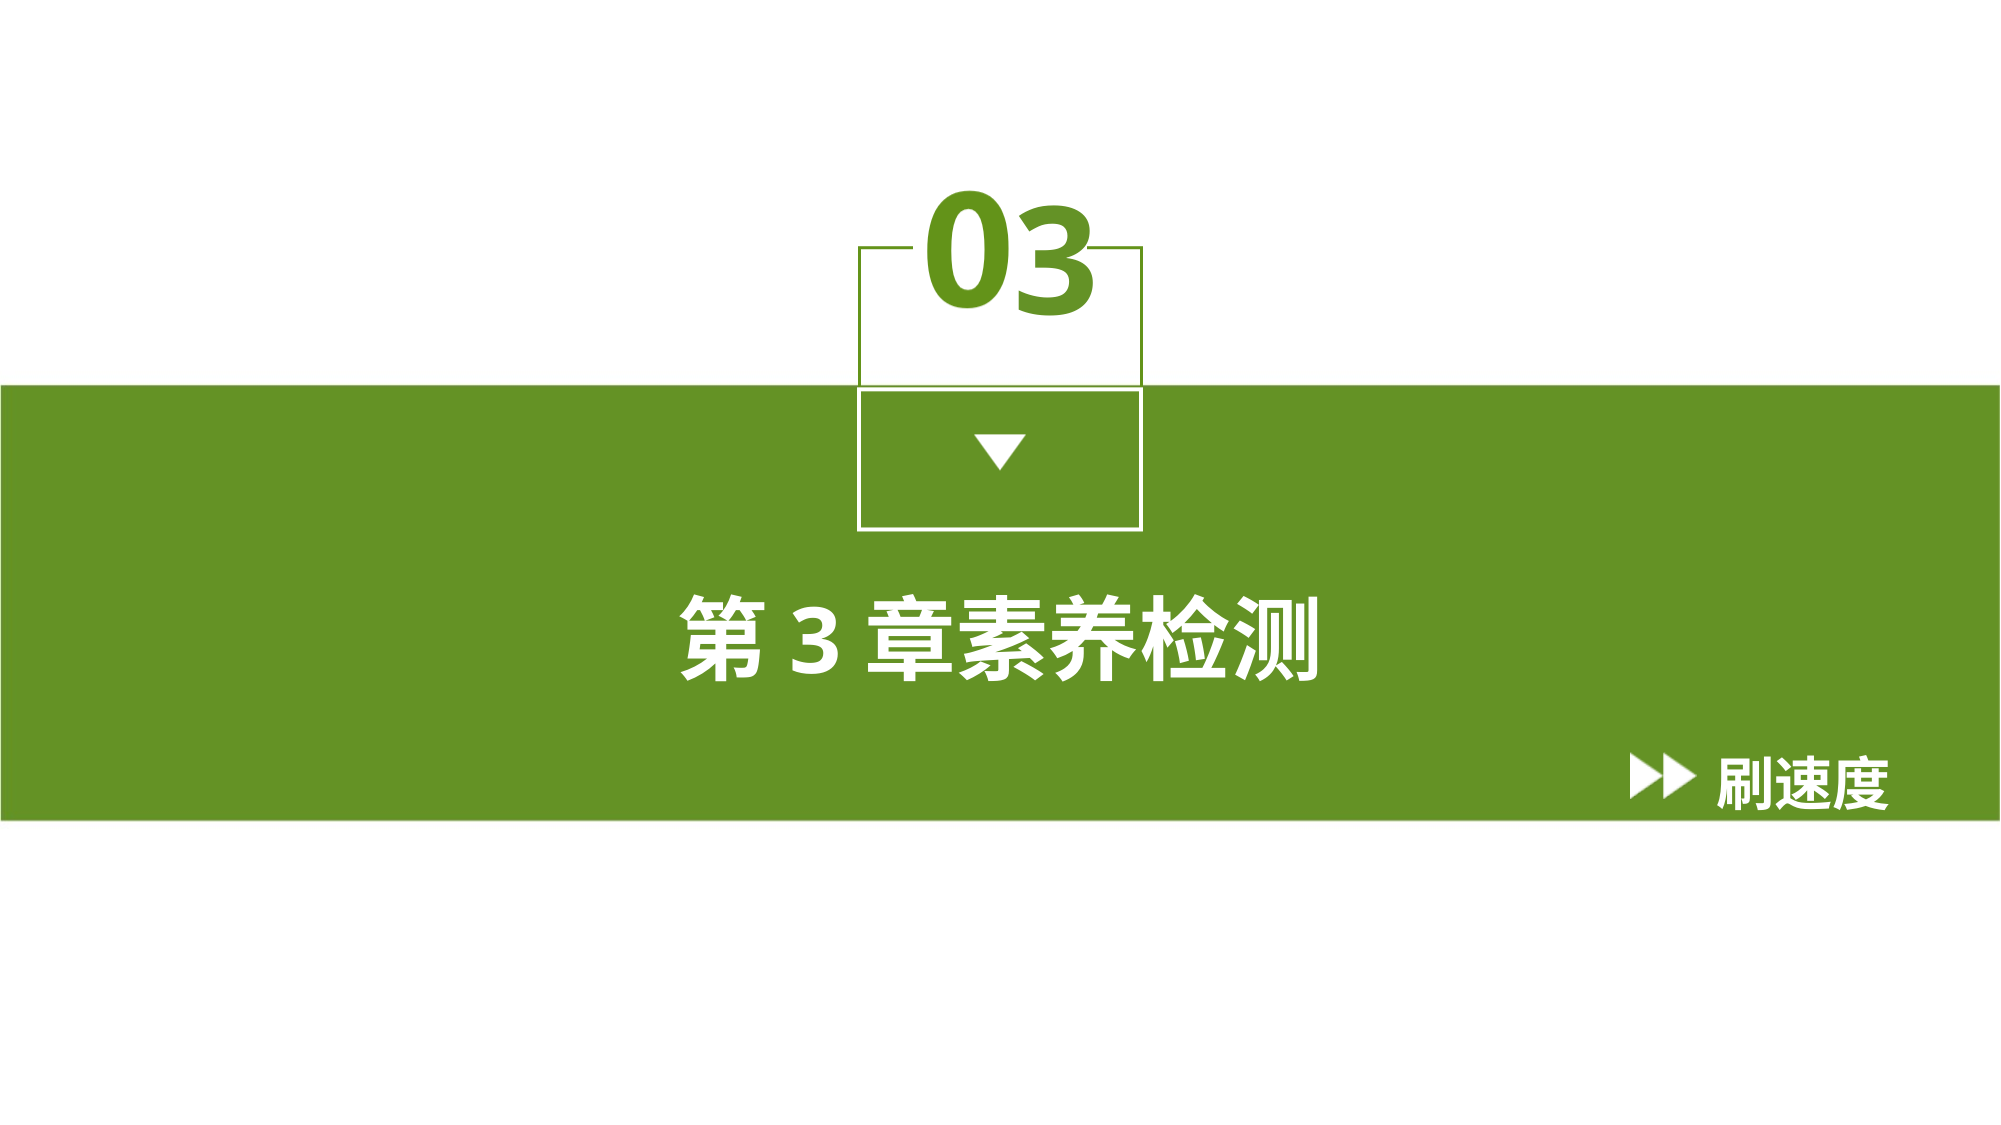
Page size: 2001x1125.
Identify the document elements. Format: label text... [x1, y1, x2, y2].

text_box 第3章素养检测 [0, 572, 2000, 699]
text_box 3 [1013, 156, 1173, 353]
text_box 刷速度 [1715, 718, 1997, 812]
picture [0, 0, 2000, 572]
picture [0, 699, 2000, 1125]
